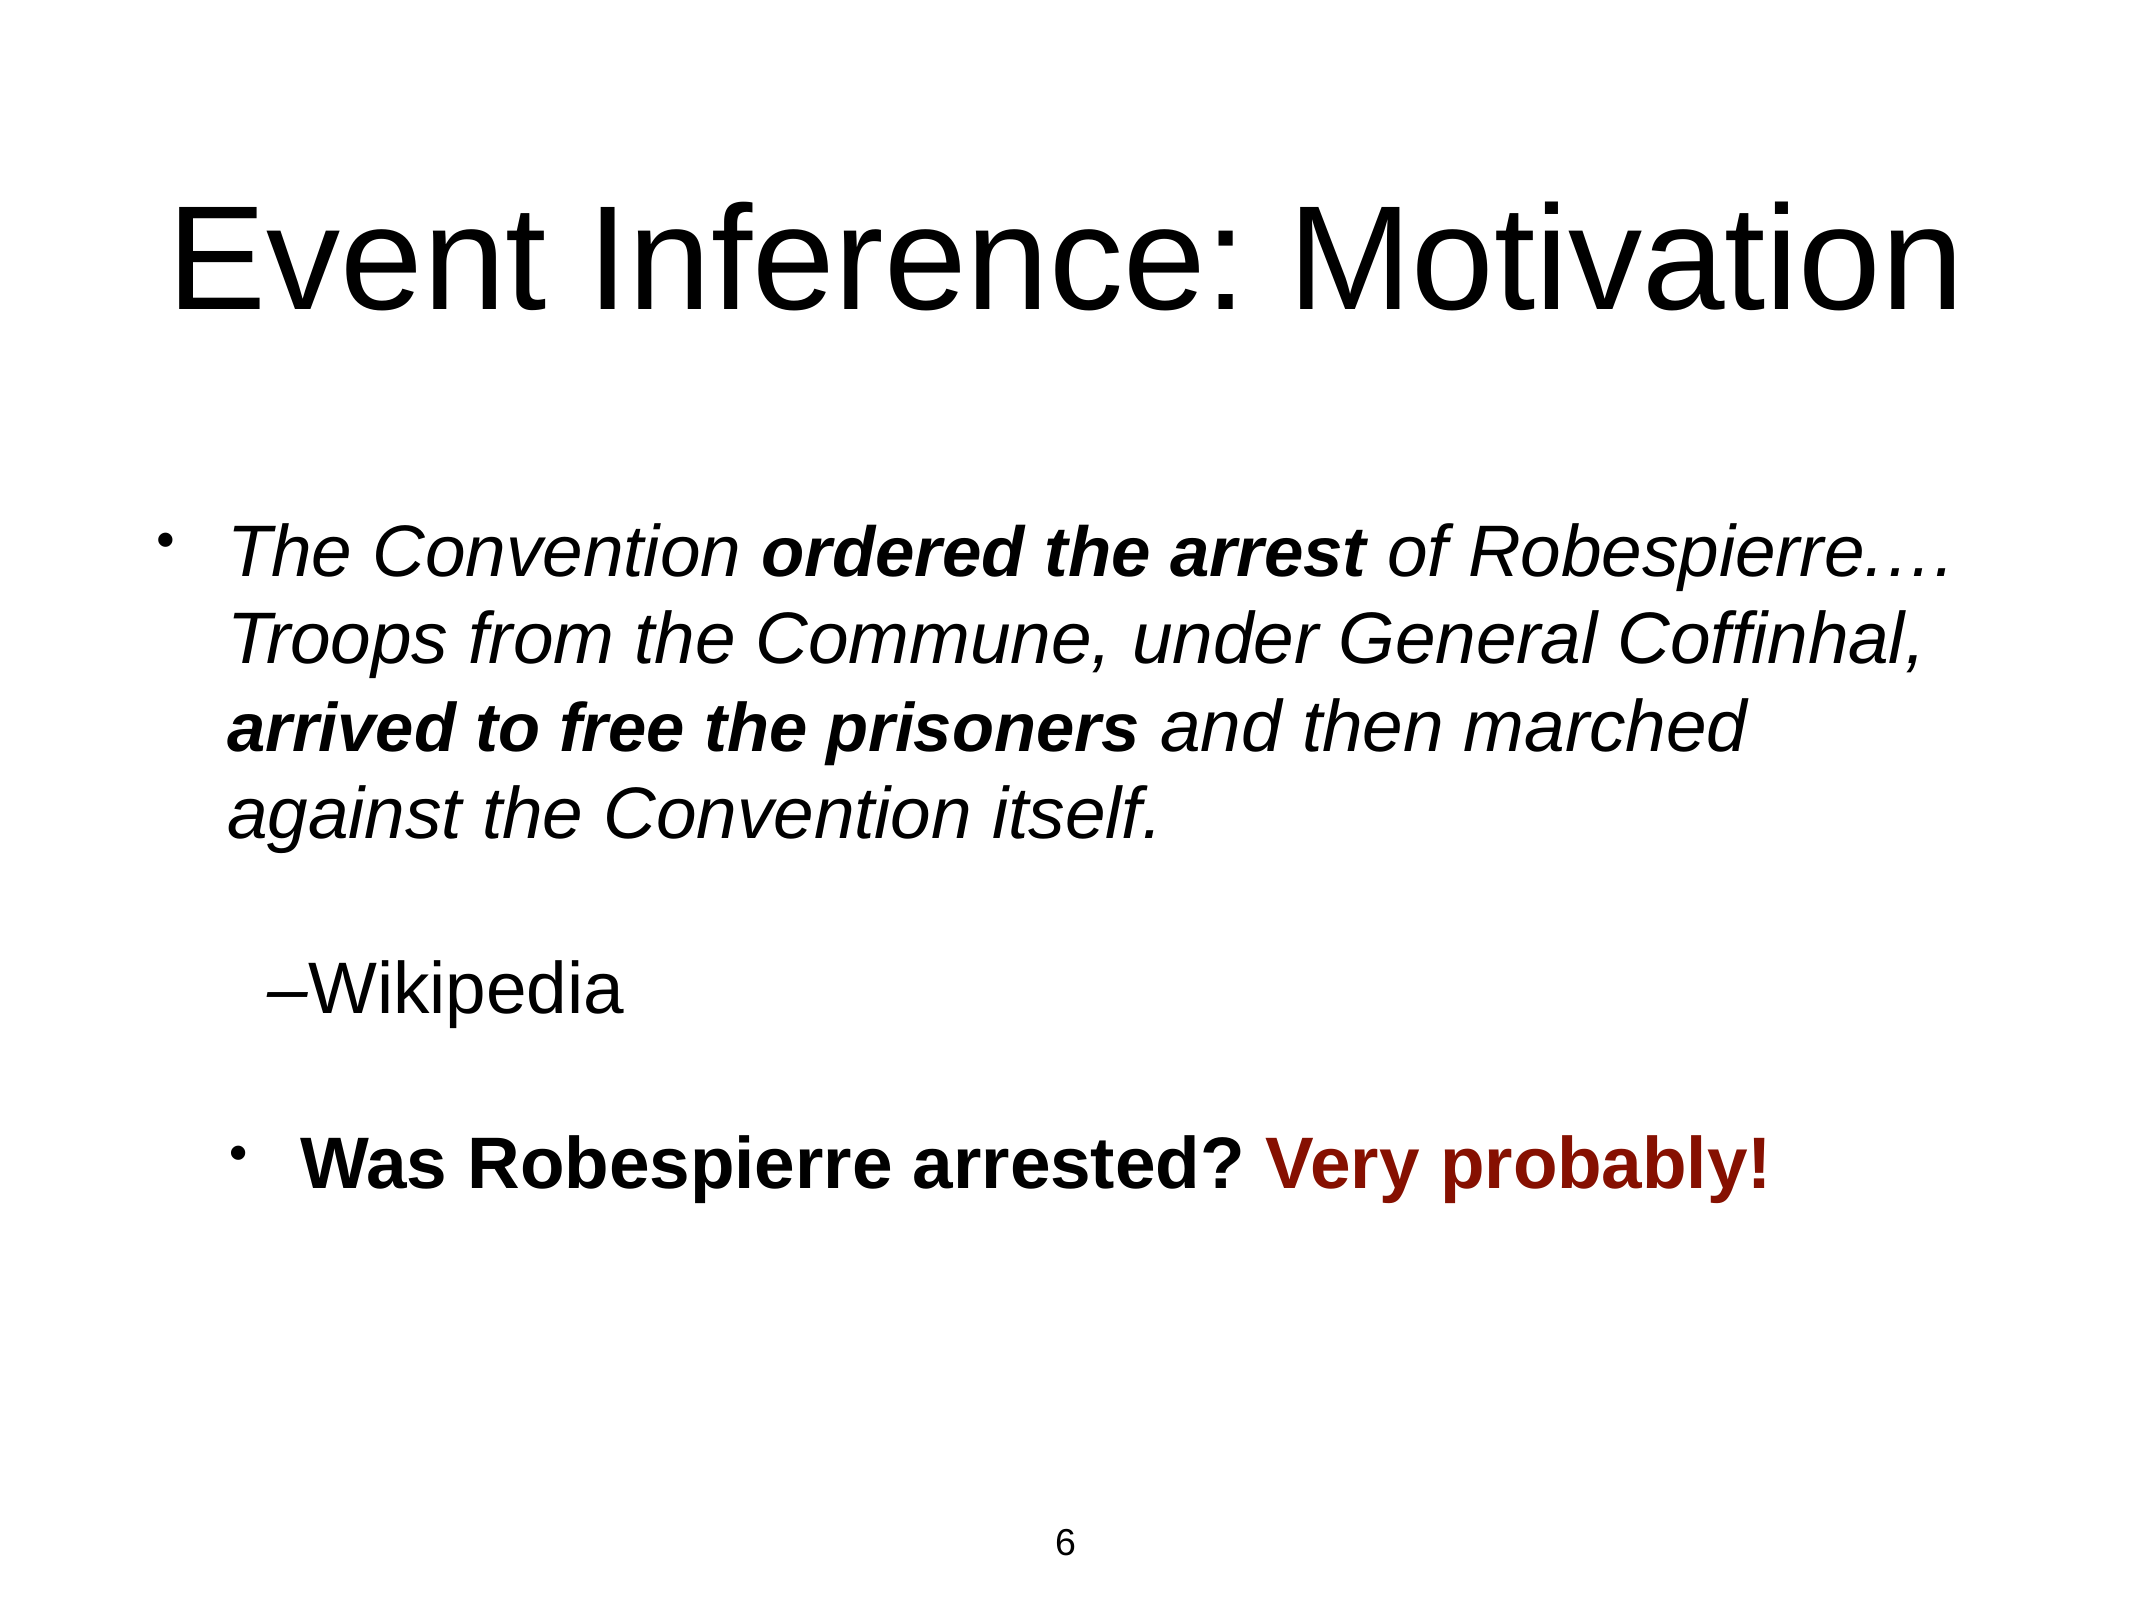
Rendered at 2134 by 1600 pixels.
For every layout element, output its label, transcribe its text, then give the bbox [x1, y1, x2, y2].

list The Convention ordered the arrest of Robespierre.… Troops from the Commune, under General Coffinhal, arrived to free the prisoners and then marched against the Convention itself. –Wikipedia Was Robespierre arrested? Very probably! [155, 424, 1978, 1457]
slide_number 6 [1045, 1517, 1086, 1581]
title Event Inference: Motivation [155, 72, 1978, 424]
